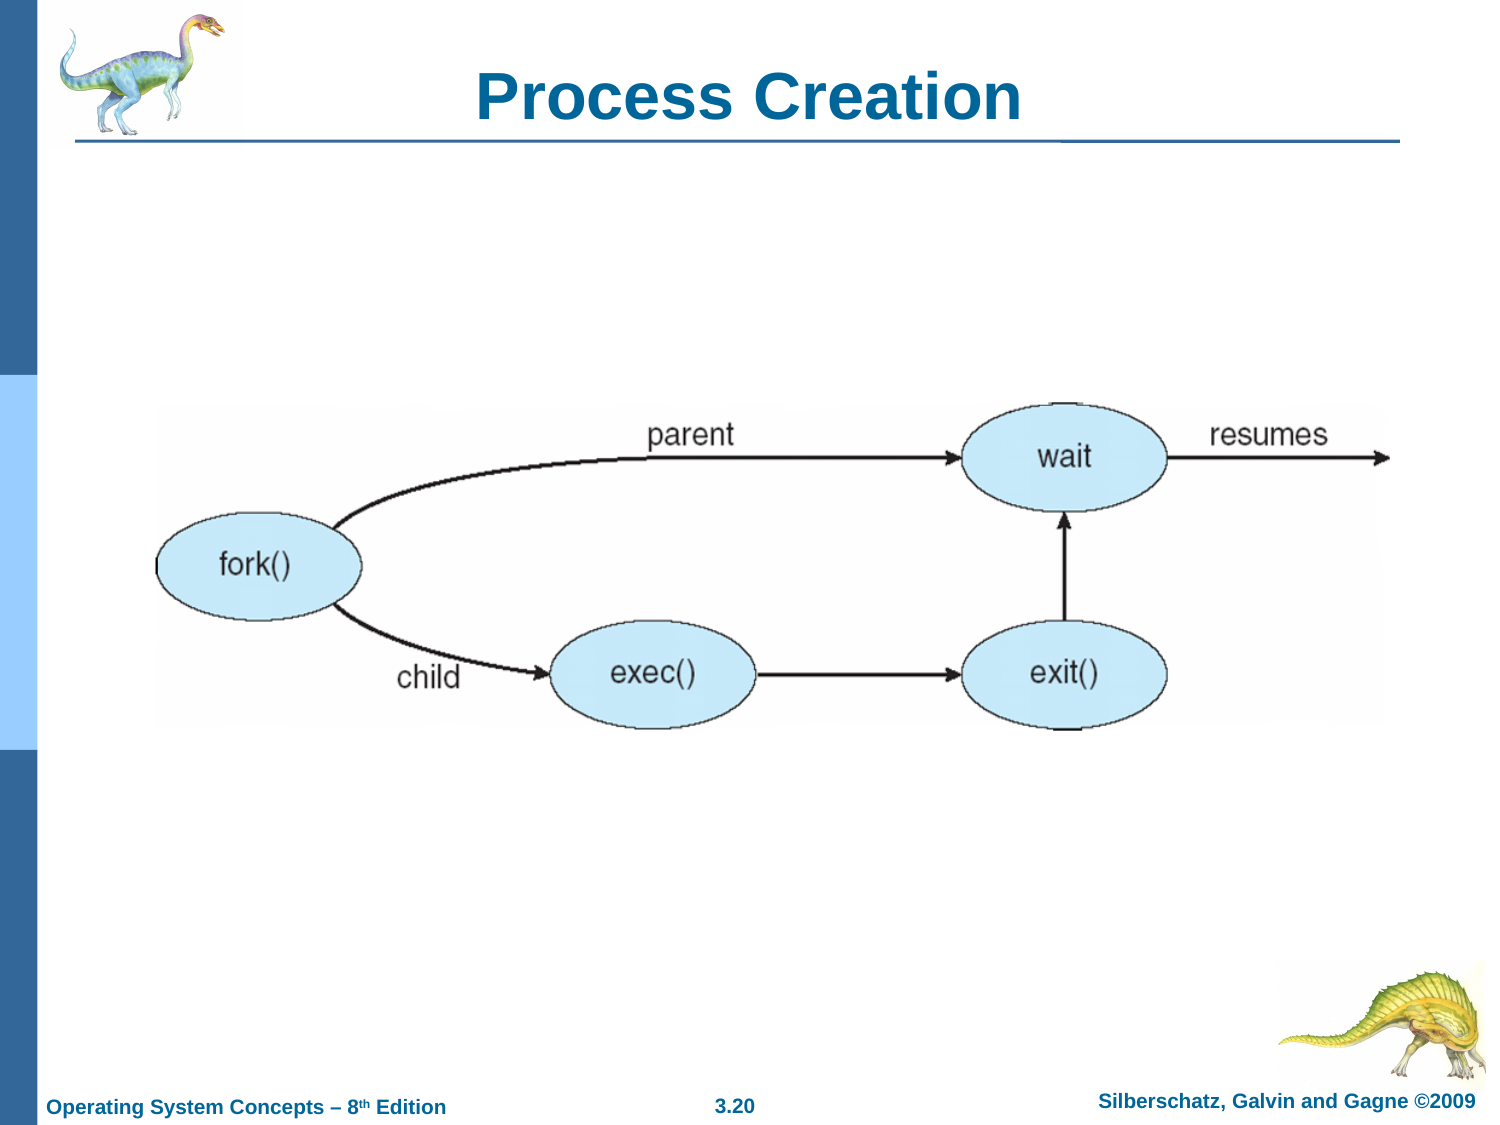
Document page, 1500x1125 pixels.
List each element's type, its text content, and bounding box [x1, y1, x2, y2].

picture [46, 0, 243, 149]
title Process Creation [75, 45, 1425, 141]
picture [1275, 959, 1486, 1090]
picture [152, 400, 1391, 732]
